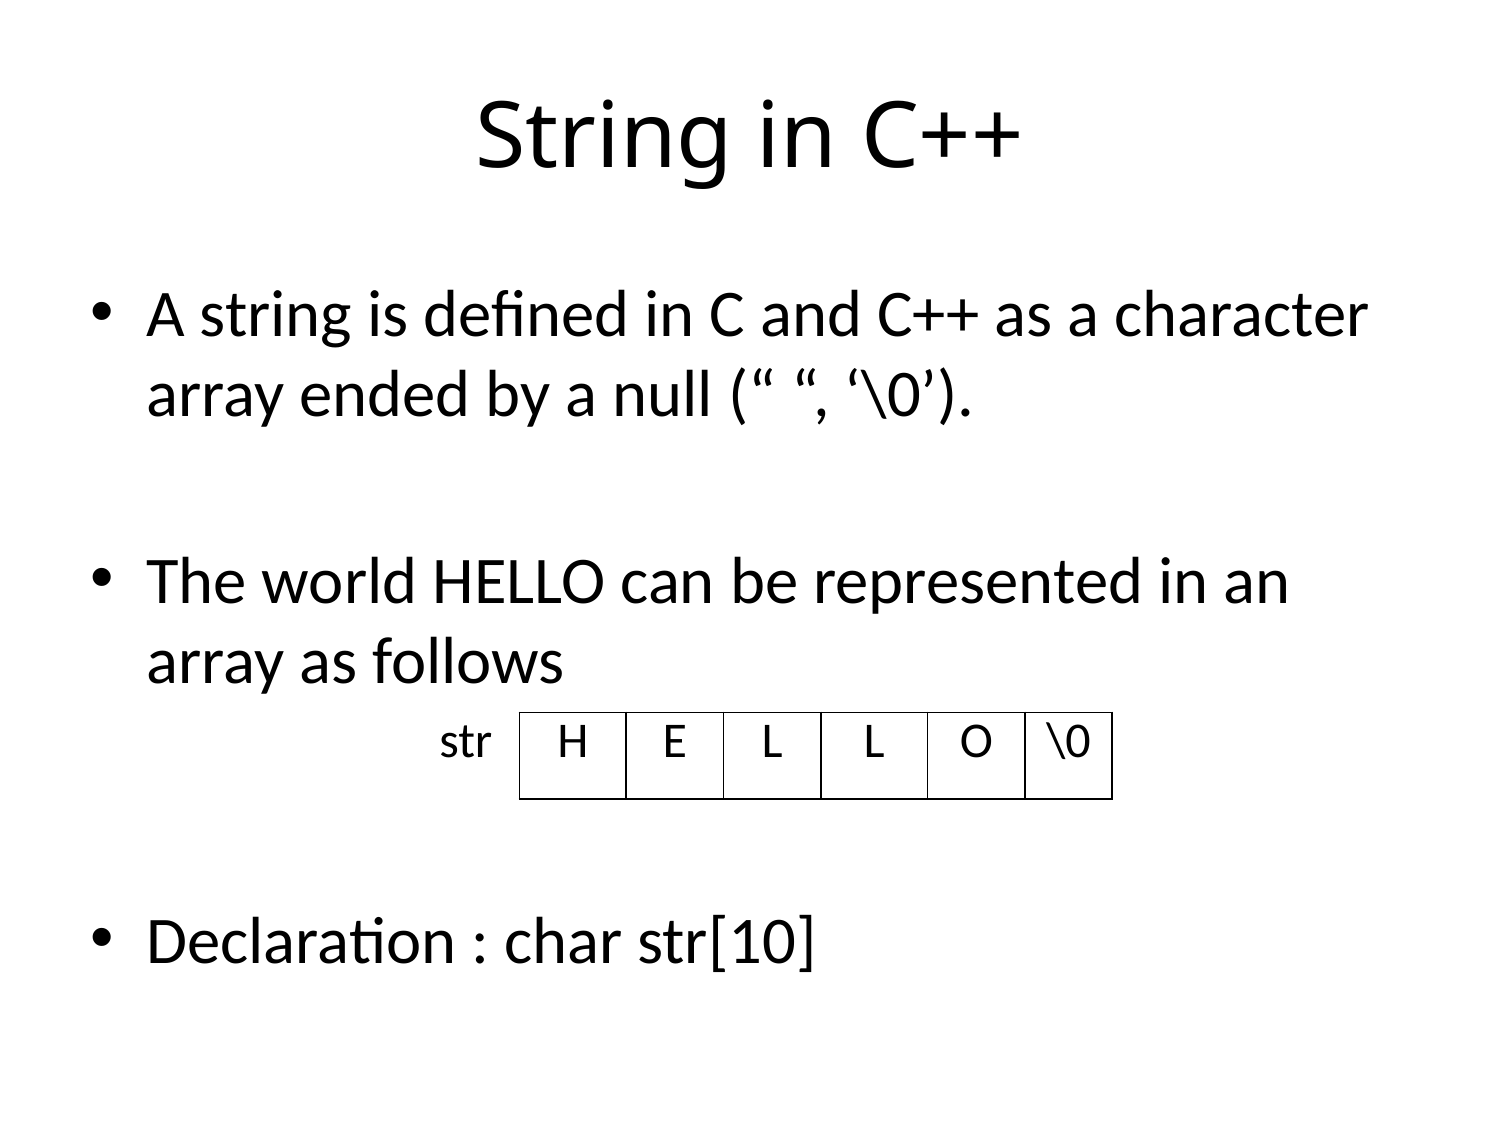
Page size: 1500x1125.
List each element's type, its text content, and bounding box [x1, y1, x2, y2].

list A string is defined in C and C++ as a character array ended by a null (“ “, ‘\0’). The world HELLO can be represented in an array as follows Declaration : char str[10] [75, 262, 1425, 1005]
table_header L [822, 713, 927, 798]
title String in C++ [75, 37, 1425, 225]
table_header O [928, 713, 1024, 798]
table_header str [413, 713, 519, 799]
table_header L [724, 713, 820, 798]
table_header \0 [1026, 713, 1111, 798]
table_header H [520, 713, 625, 798]
table_header E [627, 713, 723, 798]
